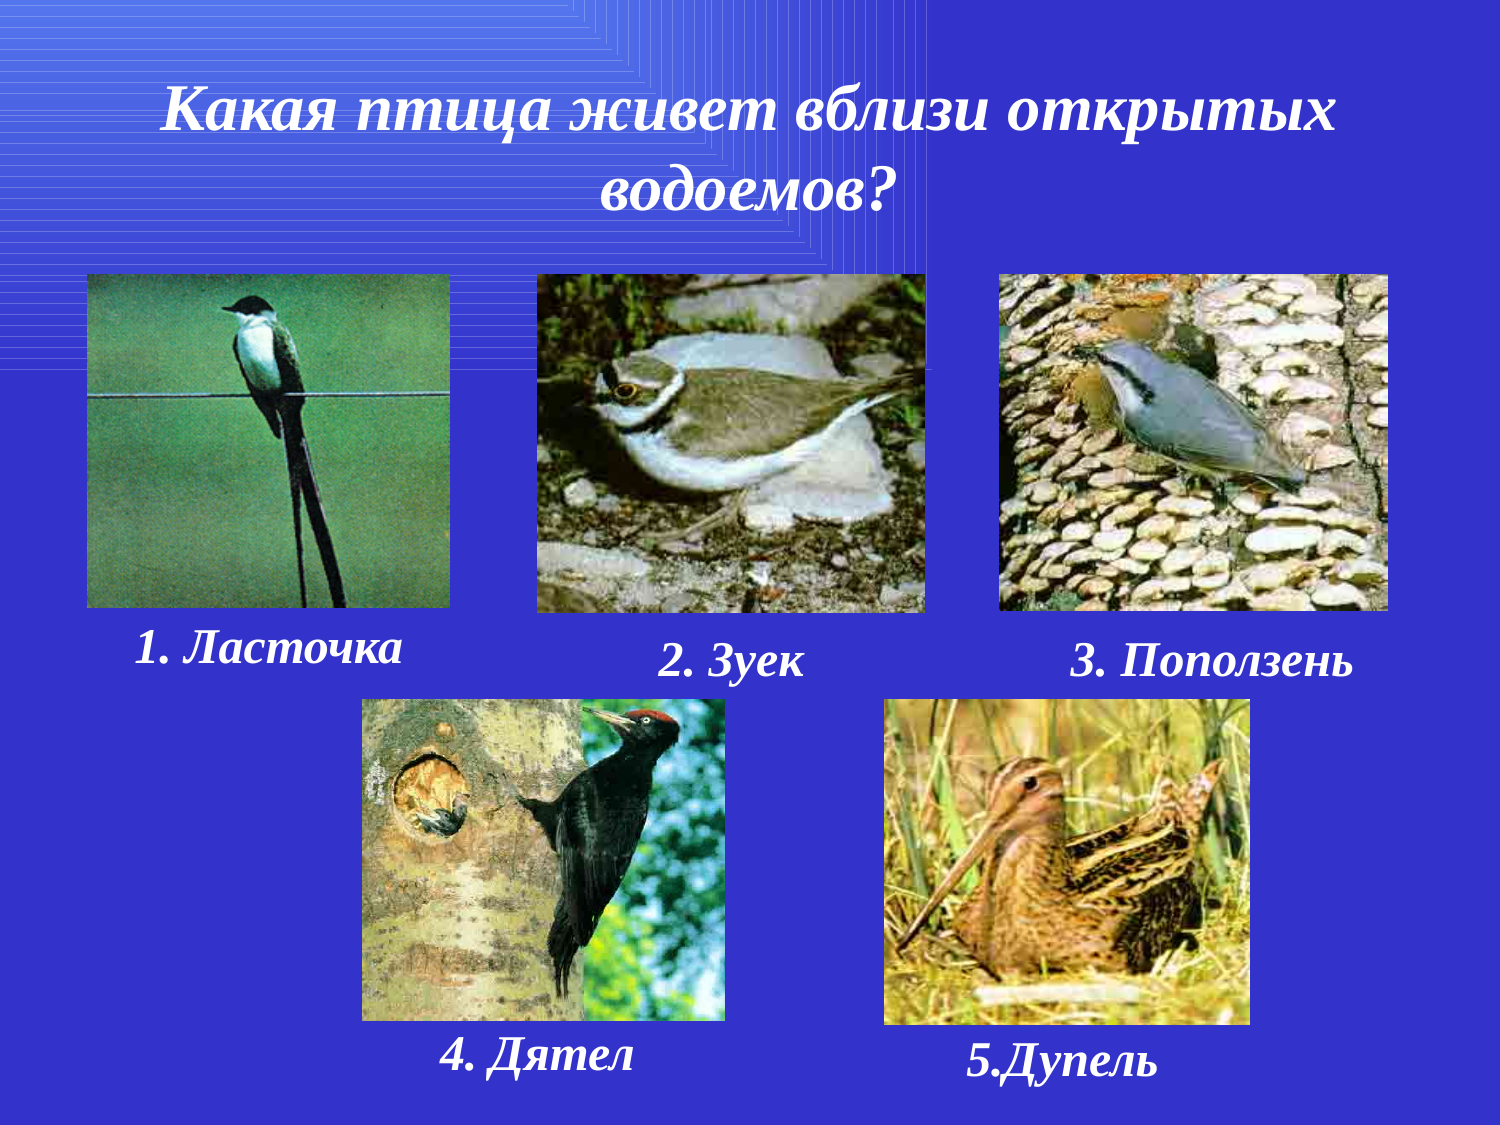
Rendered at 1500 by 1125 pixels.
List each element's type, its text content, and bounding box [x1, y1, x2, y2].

picture [999, 274, 1388, 612]
text_box 2. Зуек [549, 622, 913, 700]
picture [362, 699, 726, 1021]
text_box 5.Дупель [874, 1024, 1250, 1088]
text_box 3. Поползень [1024, 612, 1400, 700]
picture [87, 274, 451, 609]
text_box 1. Ласточка [87, 617, 450, 688]
picture [537, 274, 926, 613]
text_box Какая птица живет вблизи открытых водоемов? [112, 0, 1388, 288]
picture [884, 699, 1251, 1026]
text_box 4. Дятел [349, 1012, 725, 1088]
